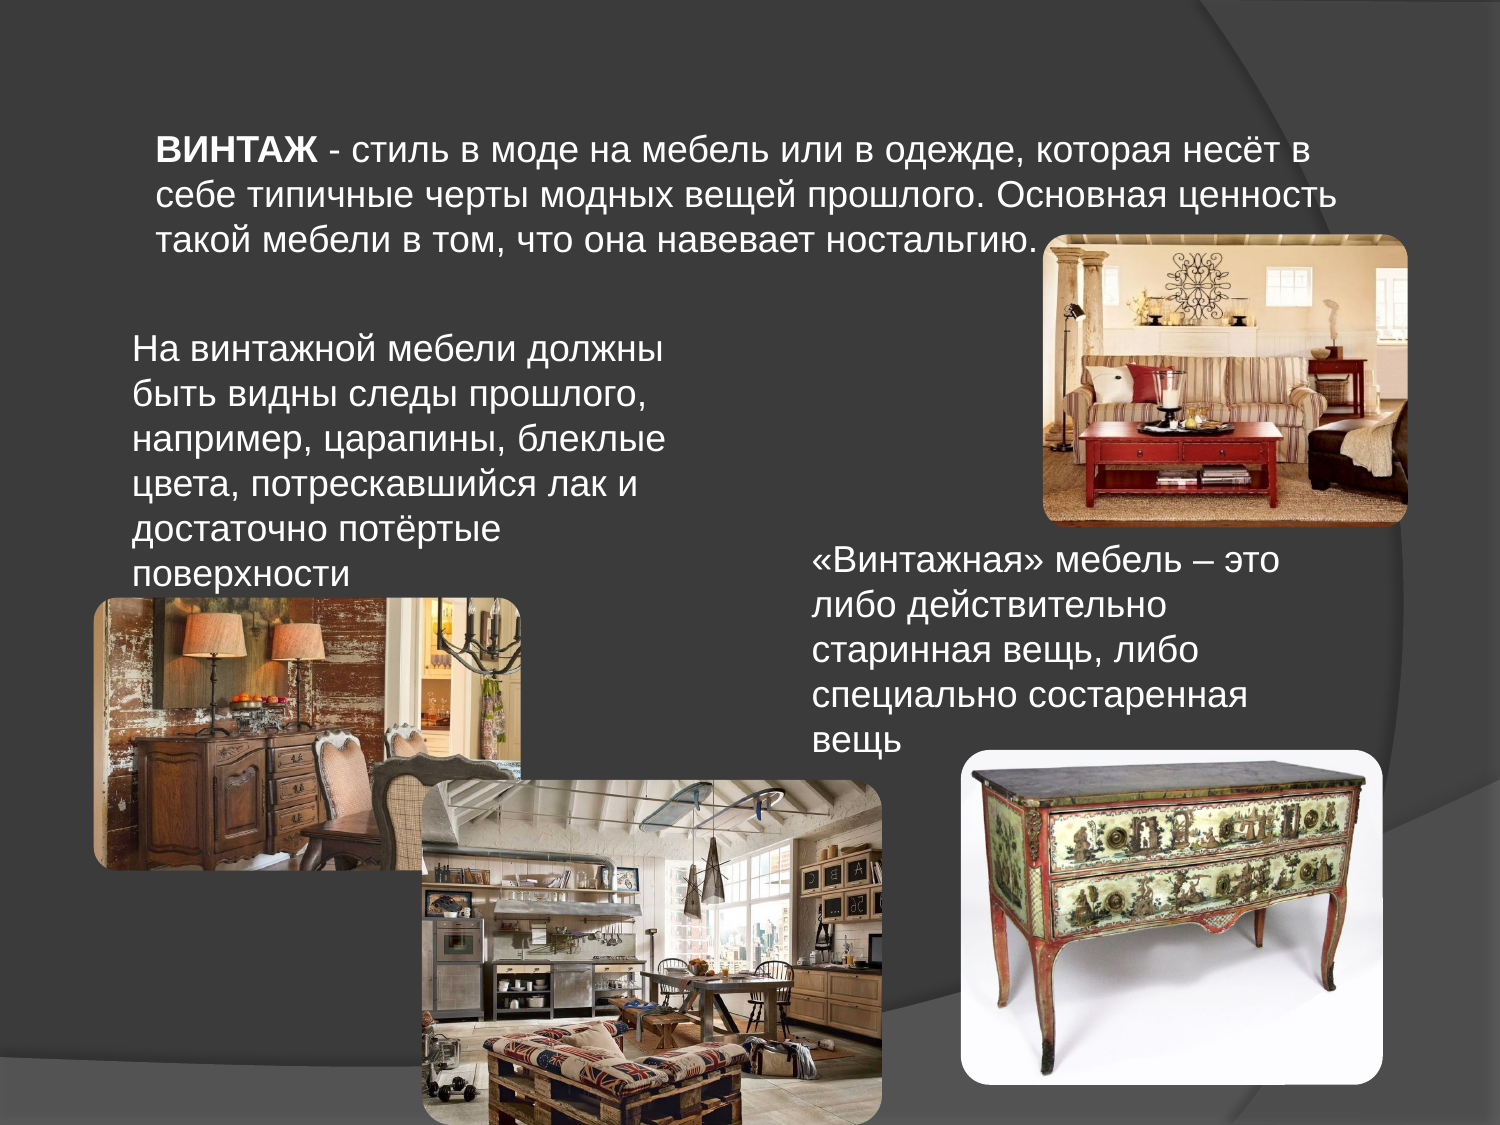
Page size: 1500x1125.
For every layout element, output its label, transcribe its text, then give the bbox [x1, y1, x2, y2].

picture [93, 597, 521, 871]
text_box На винтажной мебели должны быть видны следы прошлого, например, царапины, блеклые цвета, потрескавшийся лак и достаточно потёртые поверхности [117, 316, 739, 602]
picture [1042, 234, 1408, 528]
text_box ВИНТАЖ - стиль в моде на мебель или в одежде, которая несёт в себе типичные черты модных вещей прошлого. Основная ценность такой мебели в том, что она навевает ностальгию. [140, 117, 1360, 267]
text_box «Винтажная» мебель – это либо действительно старинная вещь, либо специально состаренная вещь [796, 527, 1360, 768]
picture [421, 779, 883, 1125]
picture [960, 749, 1383, 1085]
